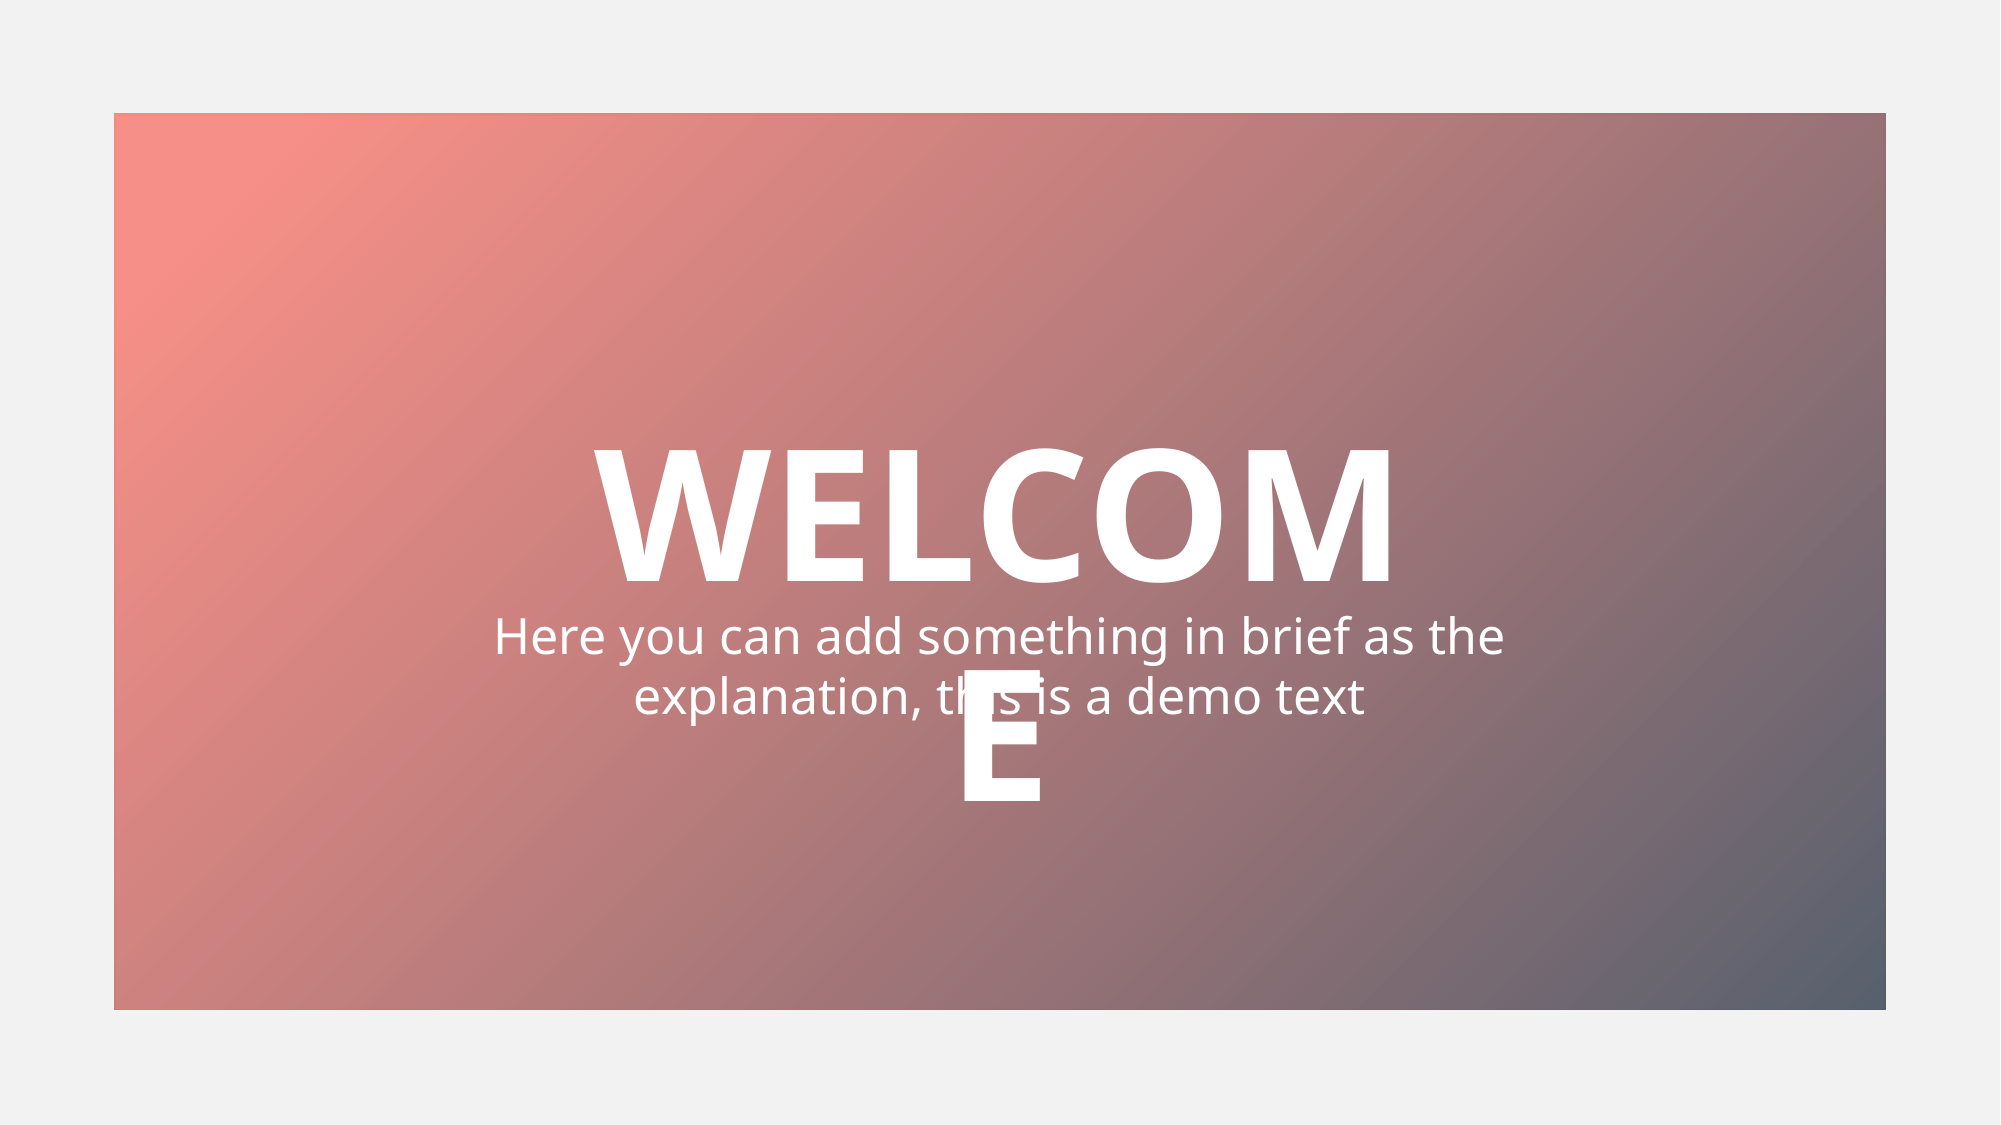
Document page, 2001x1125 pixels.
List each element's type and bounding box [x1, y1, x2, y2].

picture [114, 113, 1886, 1008]
